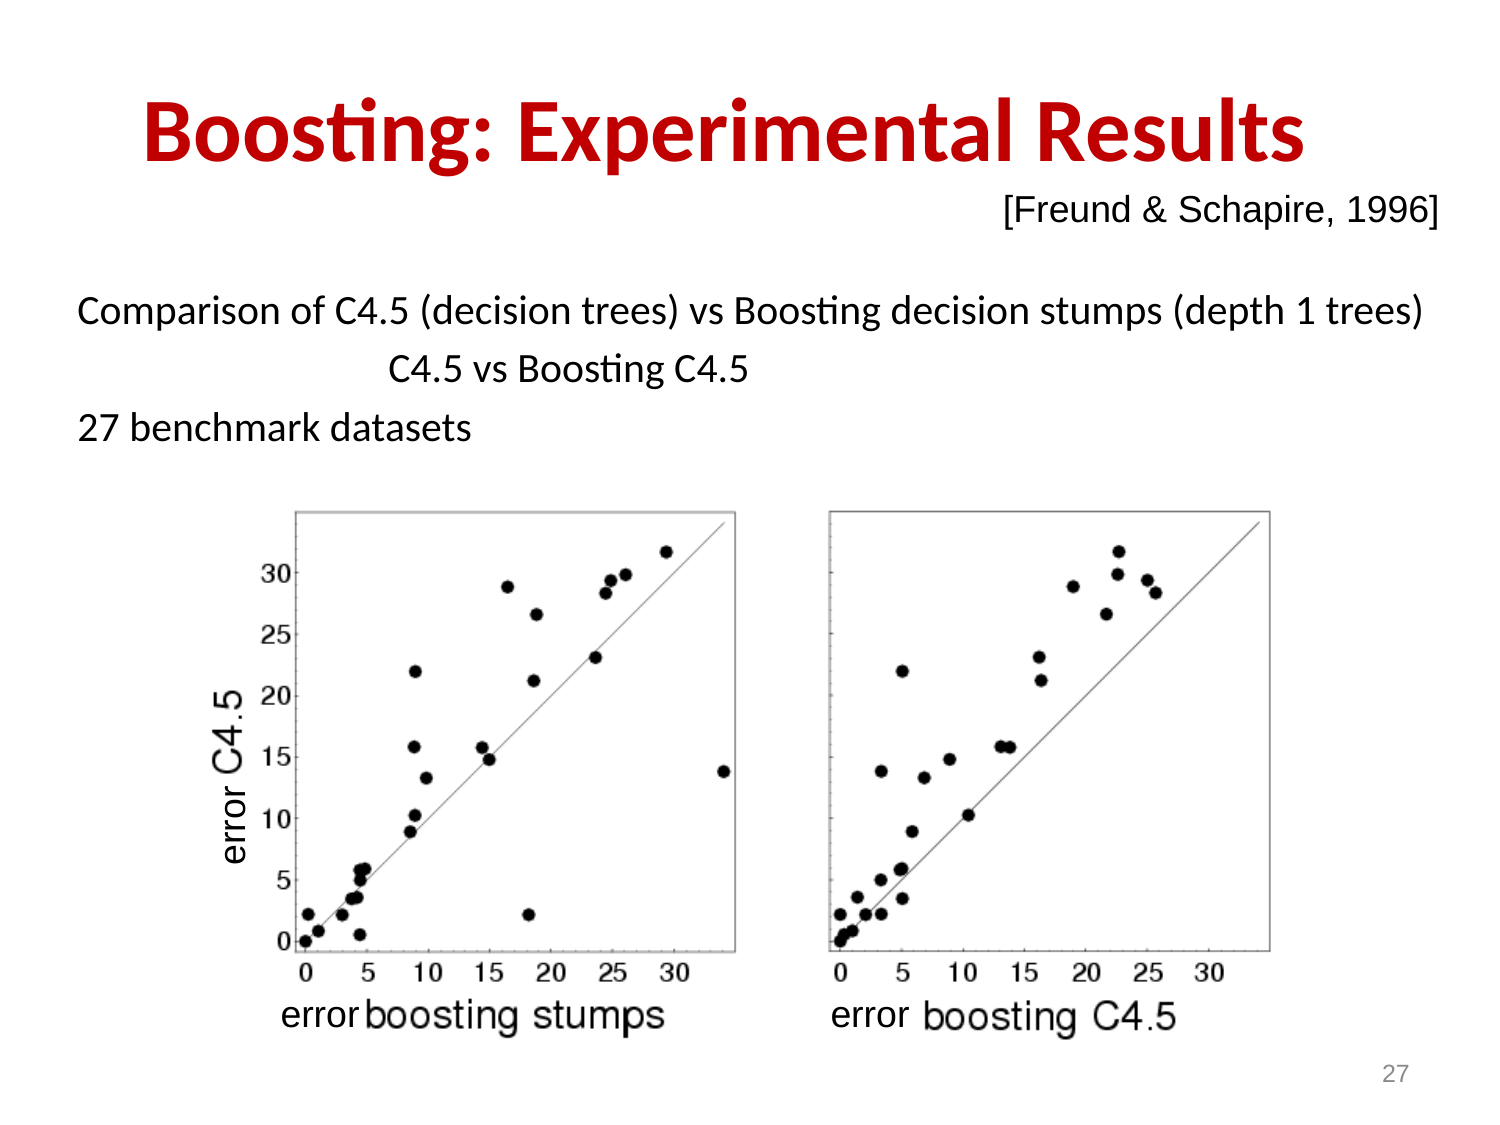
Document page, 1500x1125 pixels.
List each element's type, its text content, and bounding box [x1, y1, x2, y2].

title Boosting: Experimental Results [87, 62, 1363, 188]
list Comparison of C4.5 (decision trees) vs Boosting decision stumps (depth 1 trees) C4.5 vs Boosting C4.5 27 benchmark datasets [62, 275, 1450, 1125]
slide_number 27 [1074, 1042, 1425, 1103]
text_box [Freund & Schapire, 1996] [988, 177, 1455, 237]
picture [187, 474, 1301, 1063]
